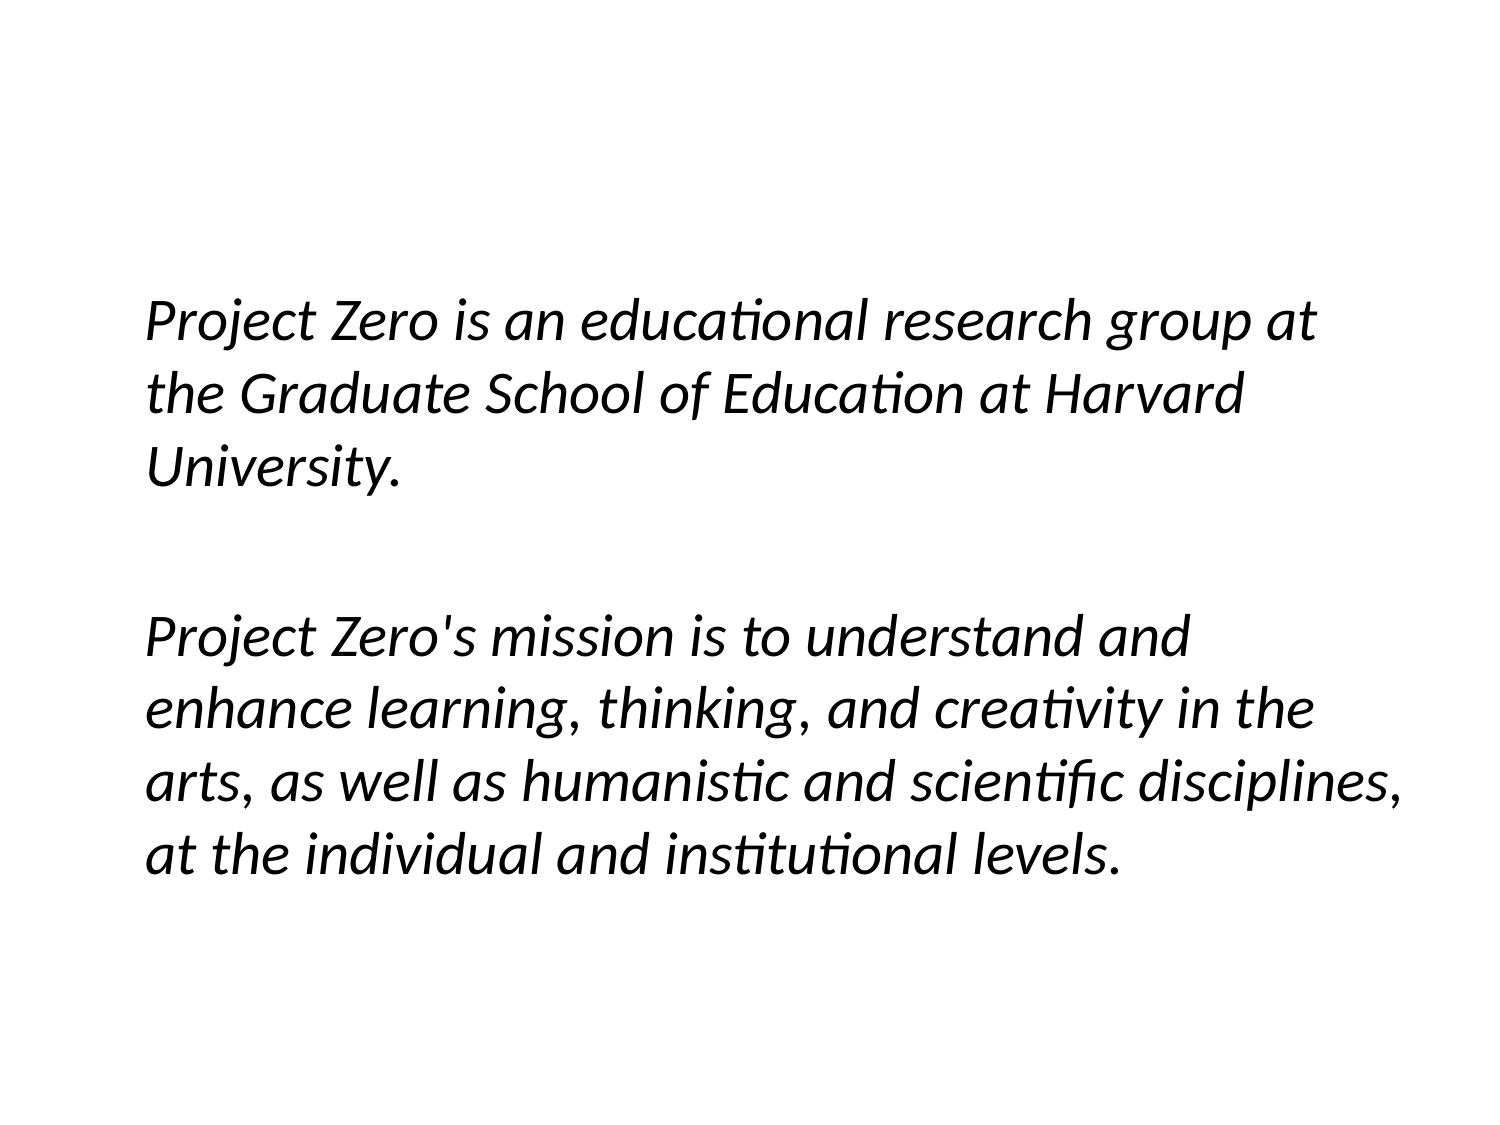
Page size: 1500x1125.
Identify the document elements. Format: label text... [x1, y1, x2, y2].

list Project Zero is an educational research group at the Graduate School of Education at Harvard University. Project Zero's mission is to understand and enhance learning, thinking, and creativity in the arts, as well as humanistic and scientific disciplines, at the individual and institutional levels. [75, 187, 1425, 930]
